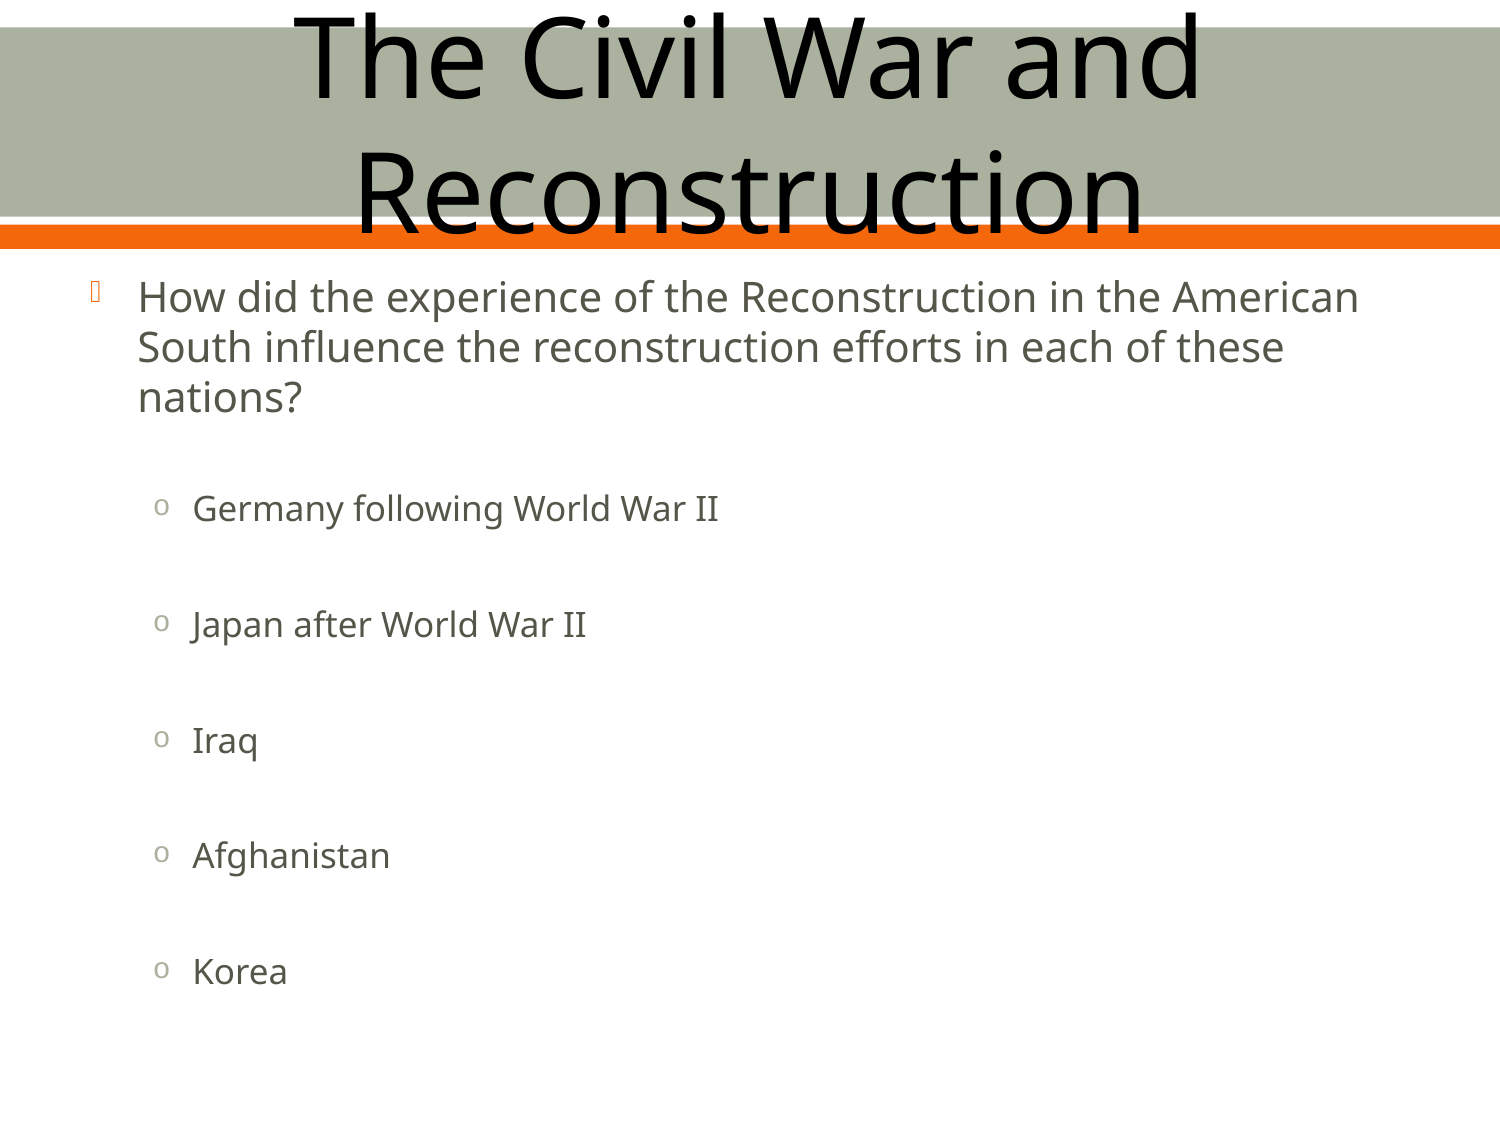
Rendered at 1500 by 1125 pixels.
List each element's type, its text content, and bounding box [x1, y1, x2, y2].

title The Civil War and Reconstruction [75, 29, 1425, 213]
list How did the experience of the Reconstruction in the American South influence the reconstruction efforts in each of these nations? Germany following World War II Japan after World War II Iraq Afghanistan Korea [75, 262, 1425, 1005]
